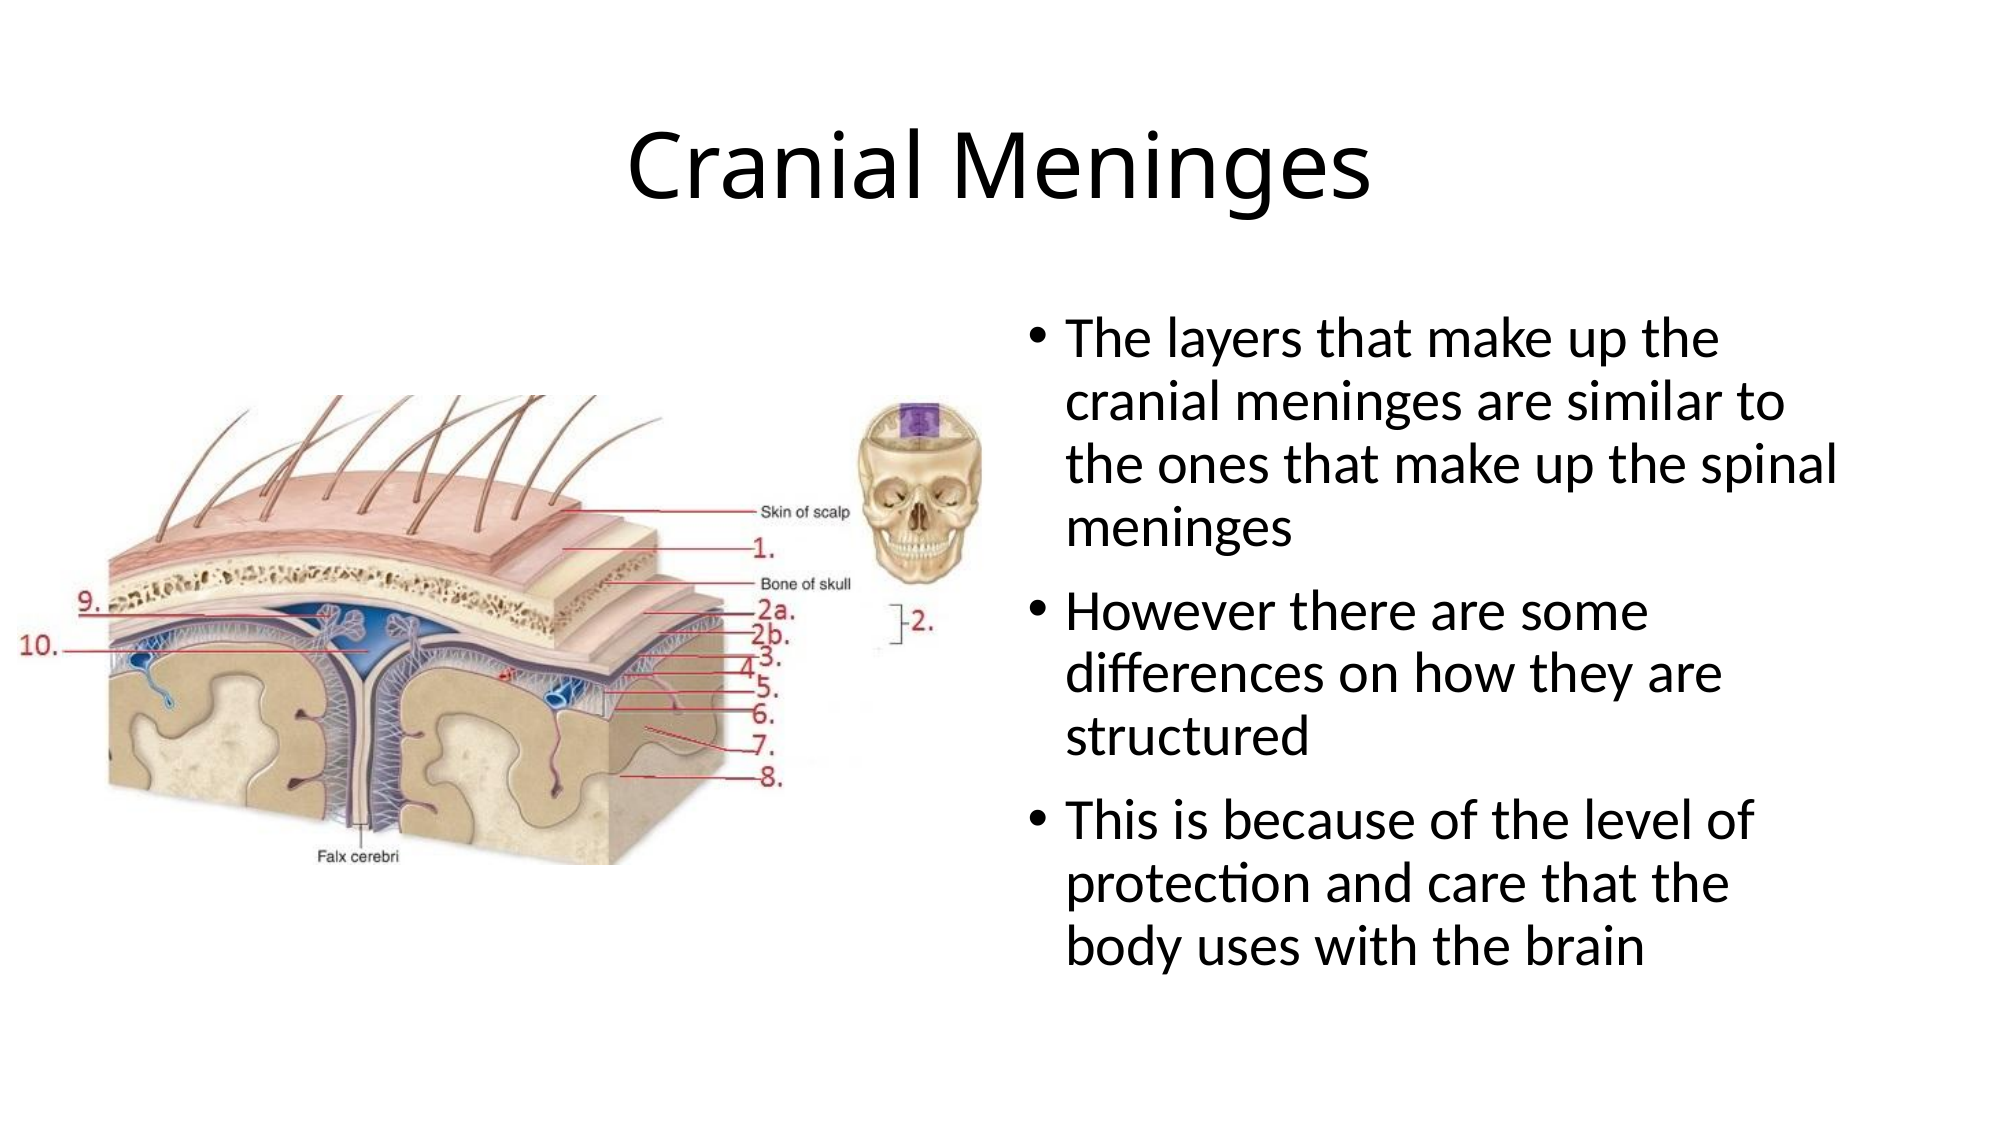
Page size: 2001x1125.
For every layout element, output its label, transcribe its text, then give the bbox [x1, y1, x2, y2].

list The layers that make up the cranial meninges are similar to the ones that make up the spinal meninges However there are some differences on how they are structured This is because of the level of protection and care that the body uses with the brain [1012, 299, 1863, 1014]
title Cranial Meninges [137, 59, 1863, 278]
picture [17, 395, 986, 866]
